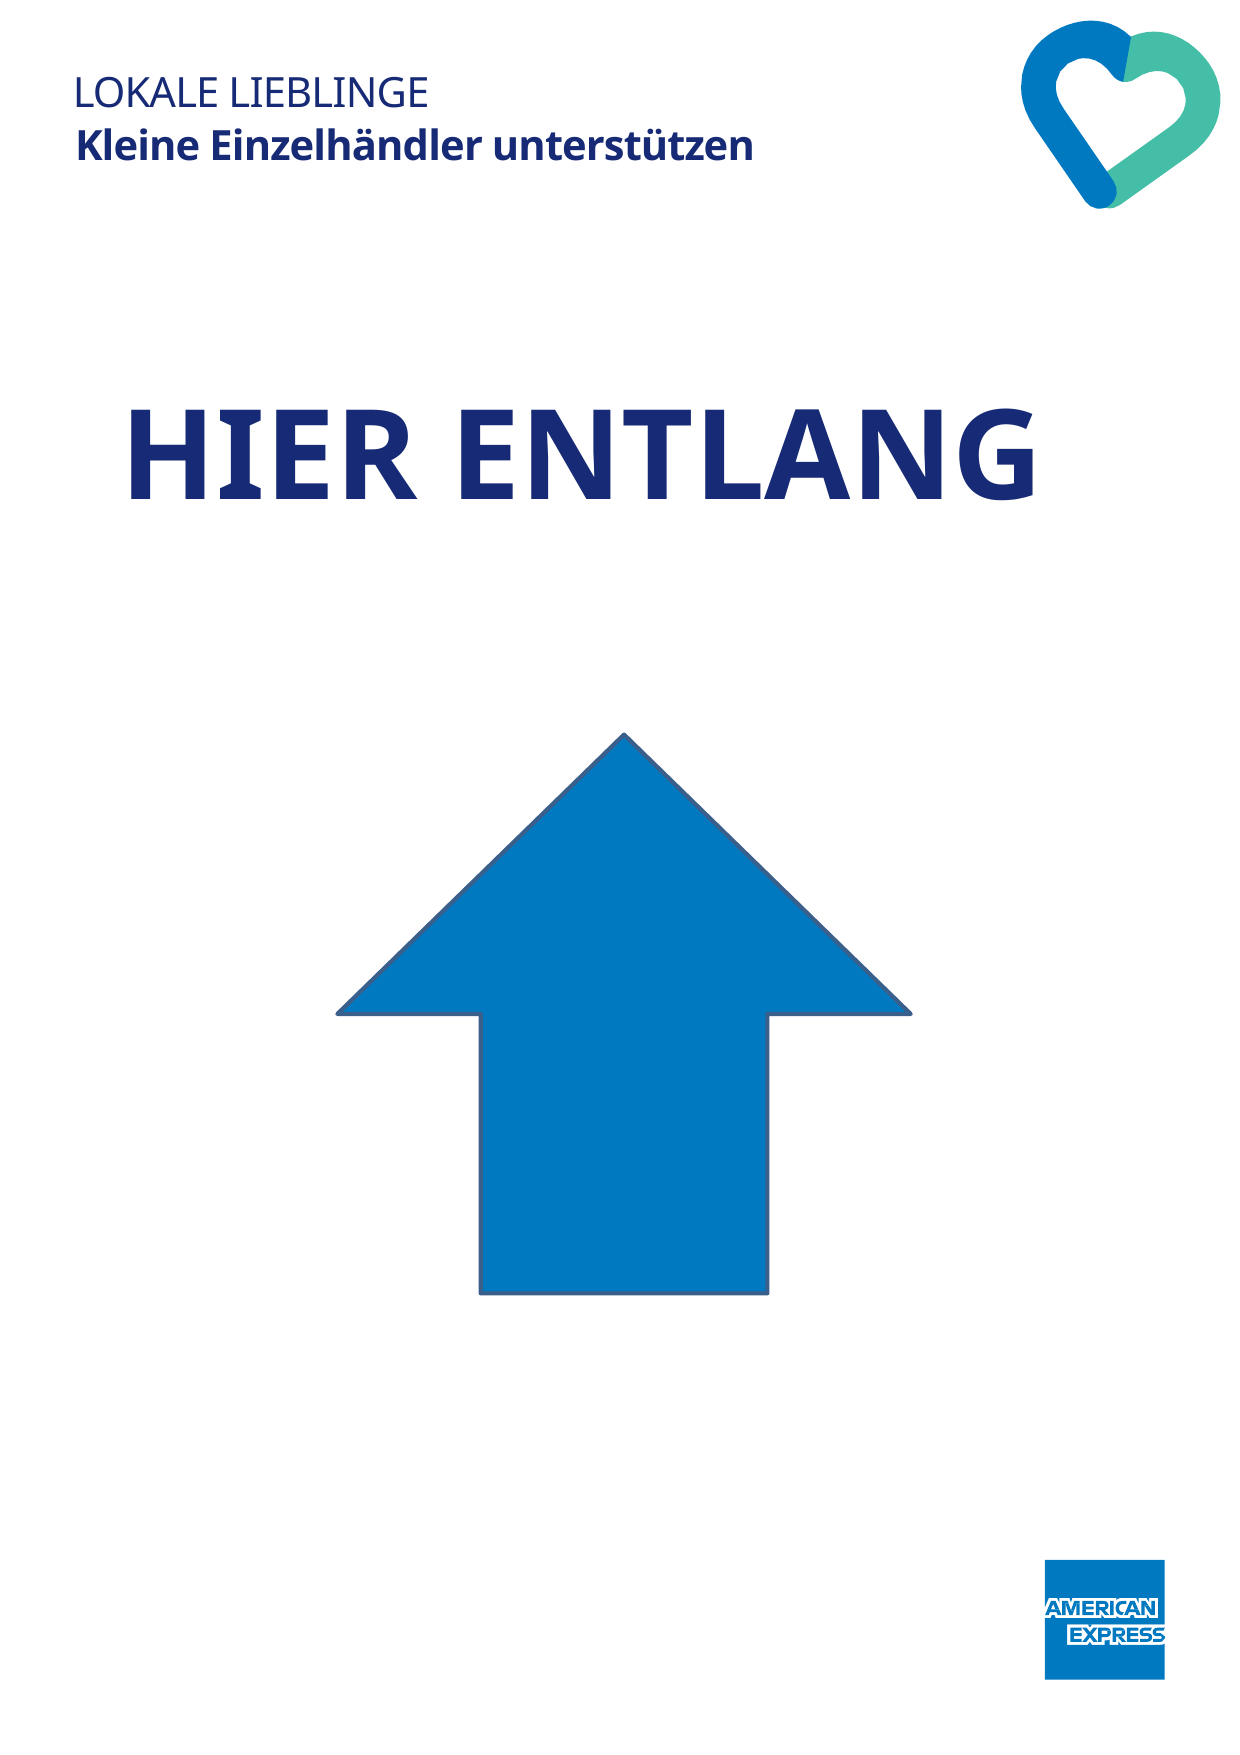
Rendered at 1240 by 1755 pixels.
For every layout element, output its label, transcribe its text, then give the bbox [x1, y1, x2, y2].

text_box [1021, 20, 1132, 209]
text_box LOKALE LIEBLINGE Kleine Einzelhändler unterstützen [72, 64, 970, 169]
list HIER ENTLANG [120, 347, 1128, 1377]
text_box [335, 732, 913, 1296]
text_box [1095, 1600, 1114, 1616]
text_box [1115, 1600, 1155, 1616]
text_box [1070, 1627, 1111, 1642]
text_box [1082, 1600, 1094, 1616]
text_box [1106, 31, 1221, 209]
text_box [1044, 1559, 1165, 1680]
text_box [1045, 1600, 1080, 1616]
text_box [1112, 1627, 1166, 1642]
